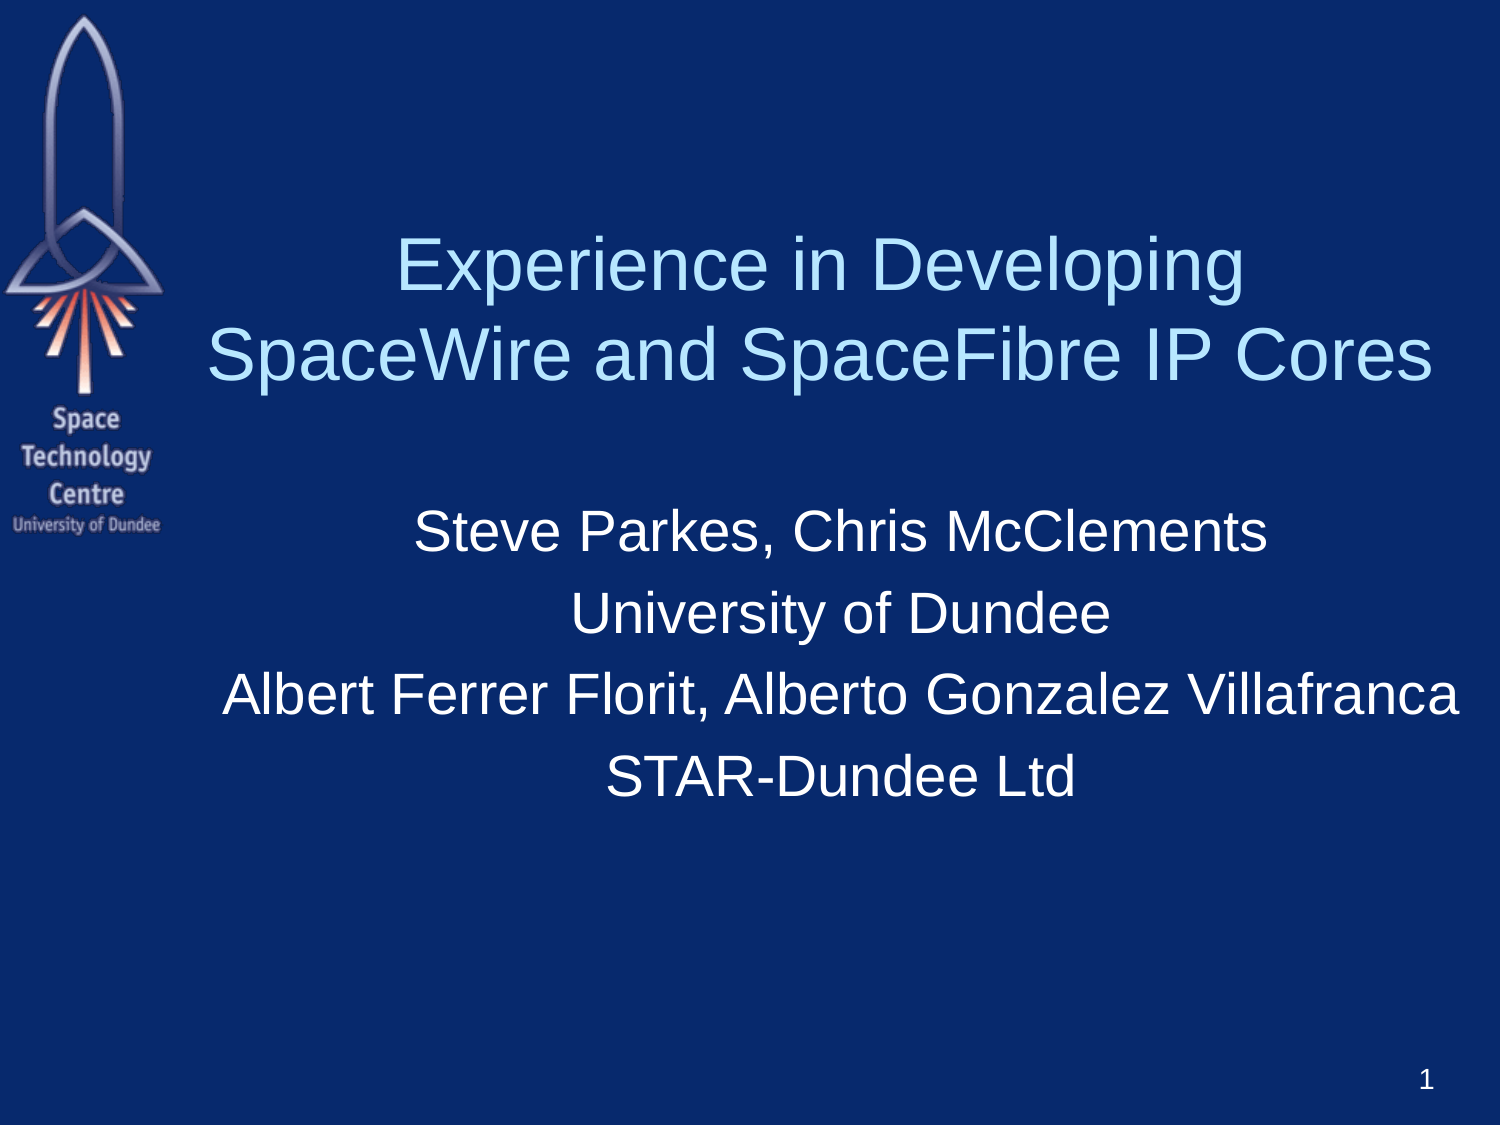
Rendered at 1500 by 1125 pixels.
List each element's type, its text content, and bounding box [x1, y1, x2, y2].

picture [0, 0, 171, 543]
slide_number 1 [1074, 1024, 1451, 1103]
subtitle Steve Parkes, Chris McClements University of Dundee Albert Ferrer Florit, Alberto Gonzalez Villafranca STAR-Dundee Ltd [194, 485, 1489, 926]
title Experience in Developing SpaceWire and SpaceFibre IP Cores [188, 160, 1454, 451]
